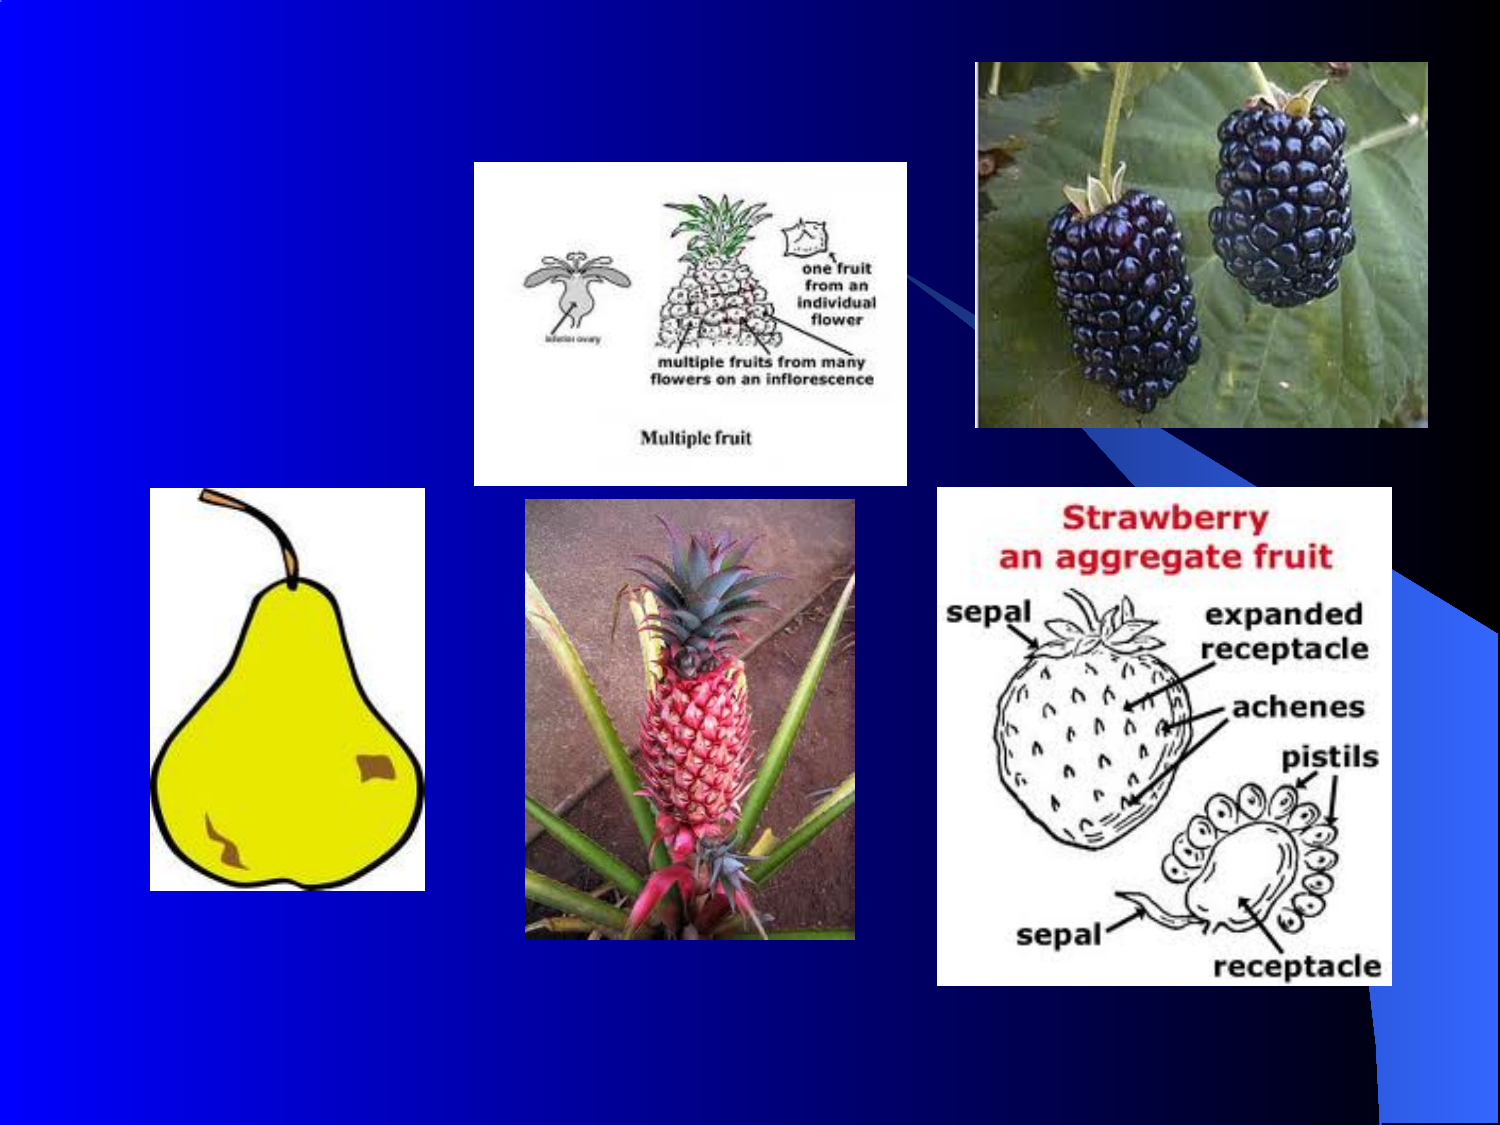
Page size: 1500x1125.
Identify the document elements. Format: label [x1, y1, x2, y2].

picture [974, 62, 1428, 429]
picture [937, 487, 1392, 986]
picture [474, 162, 908, 487]
picture [149, 487, 426, 891]
picture [524, 499, 855, 941]
